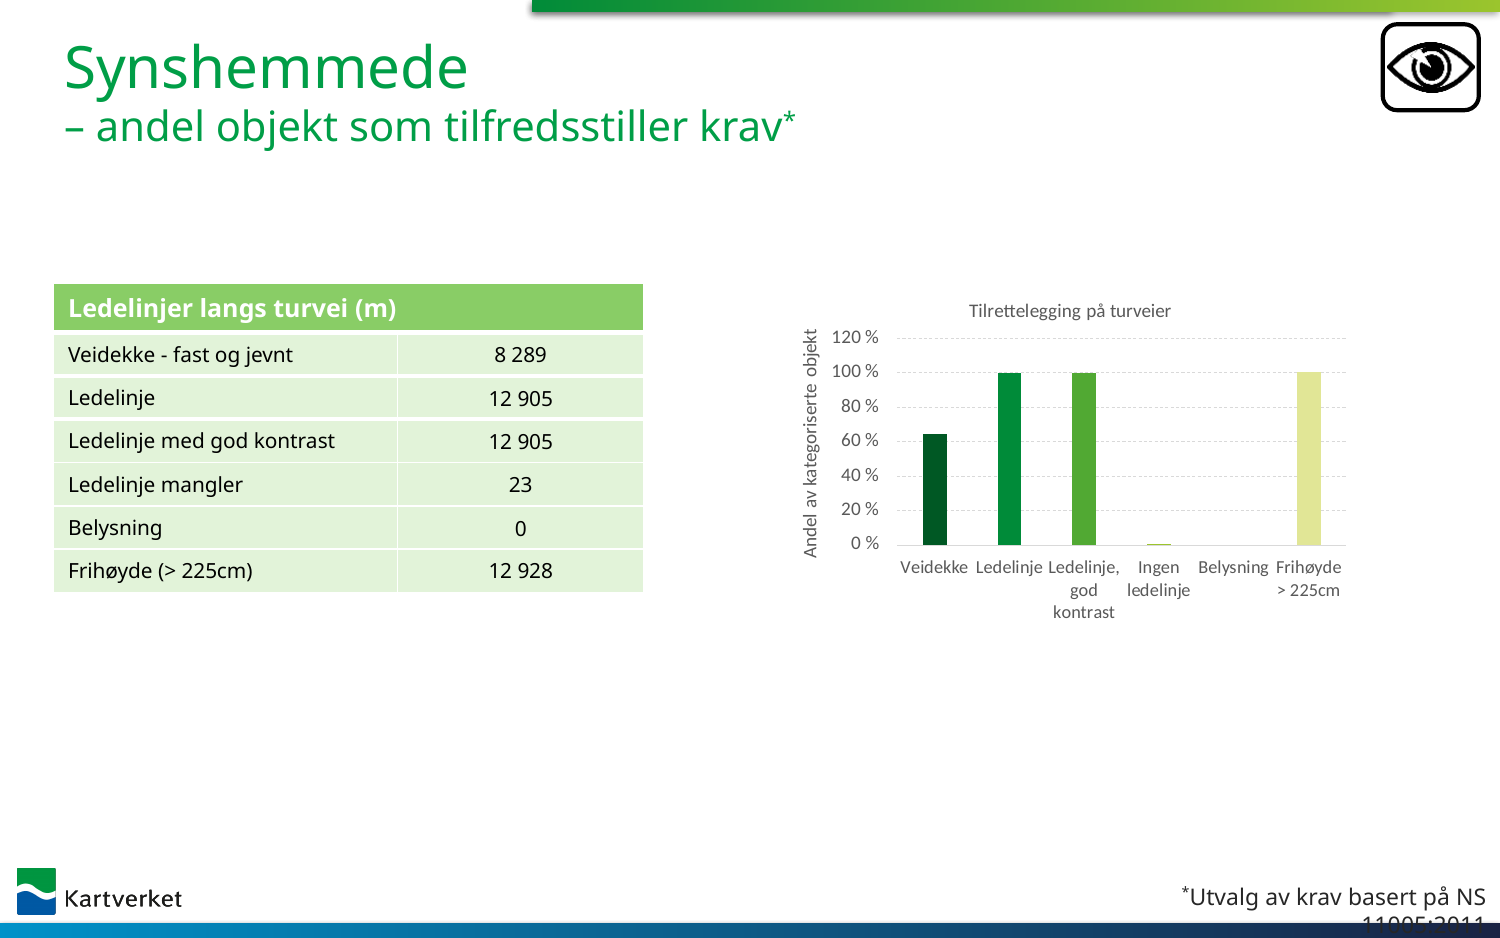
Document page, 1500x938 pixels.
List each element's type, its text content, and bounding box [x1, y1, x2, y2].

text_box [1382, 24, 1480, 111]
picture [791, 291, 1349, 630]
table_cell Ledelinje [54, 378, 397, 417]
text_box Synshemmede – andel objekt som tilfredsstiller krav* [49, 24, 1431, 158]
table_cell 23 [398, 463, 643, 505]
table_cell 12 928 [398, 550, 643, 592]
table_cell 8 289 [398, 335, 643, 374]
table_cell 12 905 [398, 378, 643, 417]
table_cell 12 905 [398, 421, 643, 462]
table_cell Frihøyde (> 225cm) [54, 550, 397, 592]
table_cell 0 [398, 507, 643, 548]
table_cell Ledelinje med god kontrast [54, 421, 397, 462]
text_box *Utvalg av krav basert på NS 11005:2011 [1068, 873, 1500, 938]
table_cell Veidekke - fast og jevnt [54, 335, 397, 374]
table_header Ledelinjer langs turvei (m) [54, 284, 643, 330]
table_cell Belysning [54, 507, 397, 548]
table_cell Ledelinje mangler [54, 463, 397, 505]
